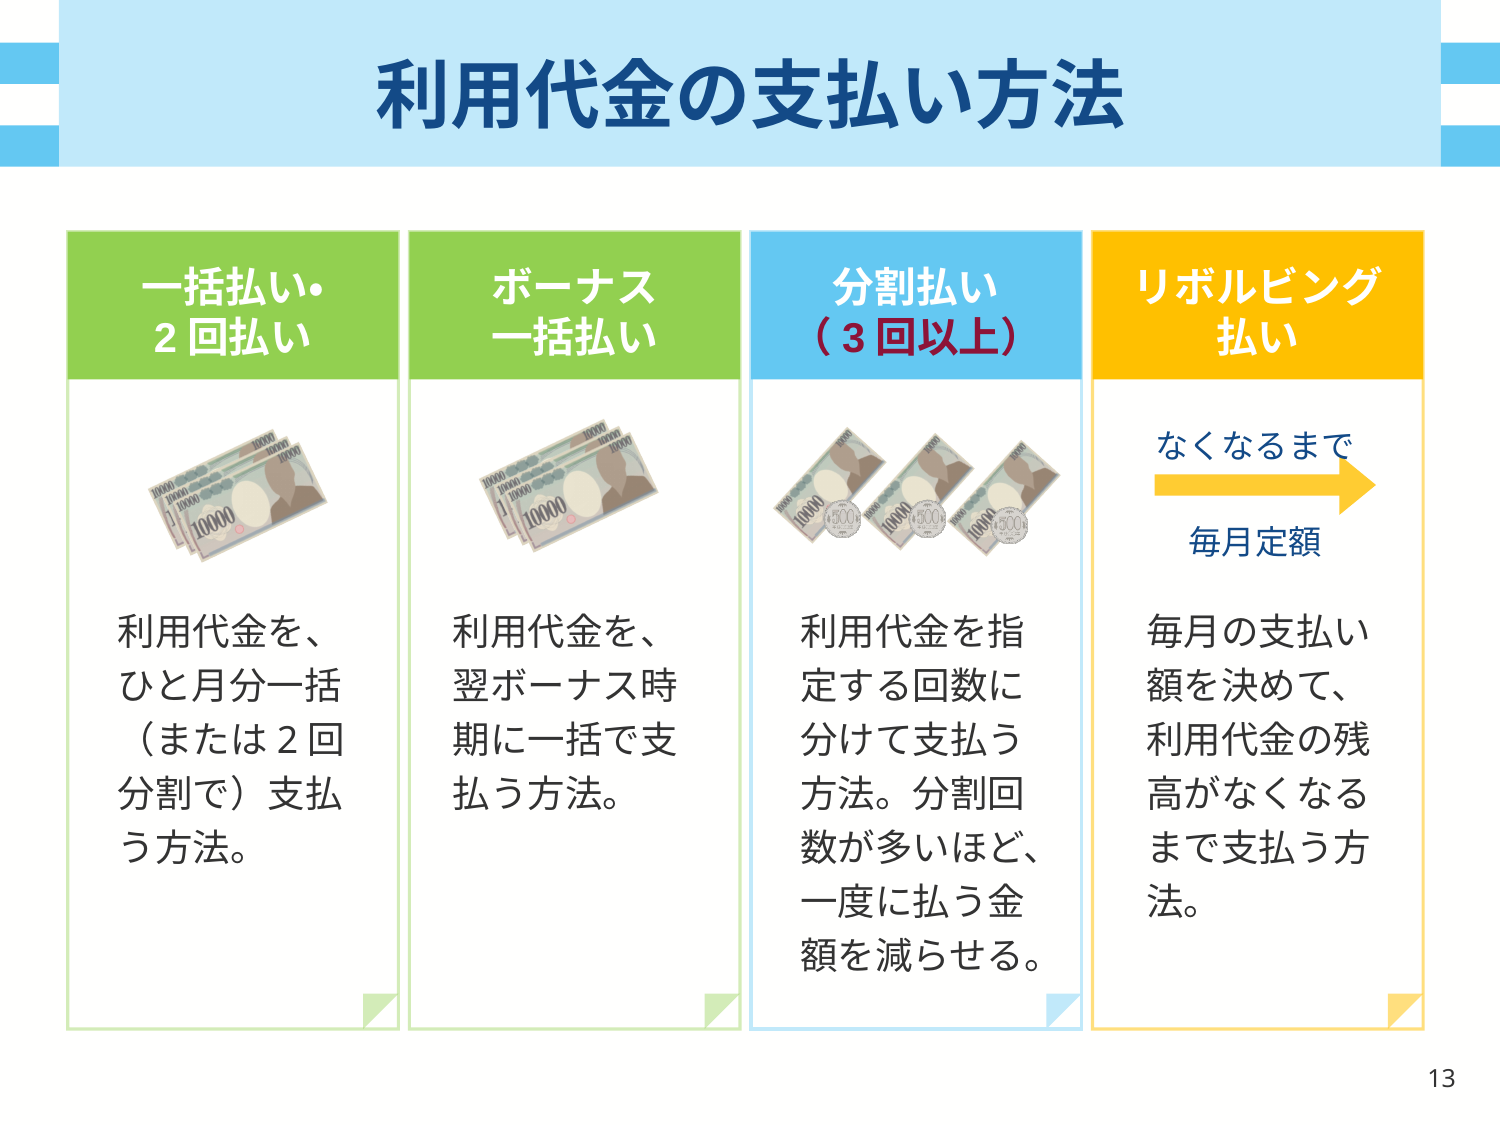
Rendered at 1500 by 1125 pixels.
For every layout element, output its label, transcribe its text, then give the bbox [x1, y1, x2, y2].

text_box [1045, 992, 1085, 1032]
text_box ボーナス 一括払い [408, 231, 741, 380]
text_box リボルビング 払い [1091, 231, 1424, 380]
text_box [1091, 380, 1424, 1030]
text_box [1386, 992, 1426, 1032]
slide_number 12 [1133, 1049, 1472, 1109]
text_box 毎月の支払い額を決めて、利用代金の残高がなくなるまで支払う方法。 [1131, 591, 1397, 931]
text_box 利用代金を、ひと月分一括（または2回分割で）支払う方法。 [103, 591, 375, 877]
title 利用代金の支払い方法 [85, 8, 1415, 167]
text_box 利用代金を、翌ボーナス時期に一括で支払う方法。 [437, 591, 715, 823]
text_box 分割払い （3回以上） [750, 231, 1083, 380]
text_box [408, 380, 741, 1030]
text_box 一括払い・ 2回払い [67, 231, 399, 380]
text_box [362, 992, 401, 1032]
text_box [750, 380, 1083, 1030]
text_box なくなるまで 毎月定額 [1129, 409, 1381, 569]
text_box 利用代金を指定する回数に分けて支払う方法。分割回数が多いほど、一度に払う金額を減らせる。 [785, 591, 1061, 985]
picture [773, 427, 1060, 556]
text_box [703, 992, 743, 1032]
picture [479, 419, 658, 552]
text_box [67, 380, 399, 1030]
picture [148, 429, 327, 562]
